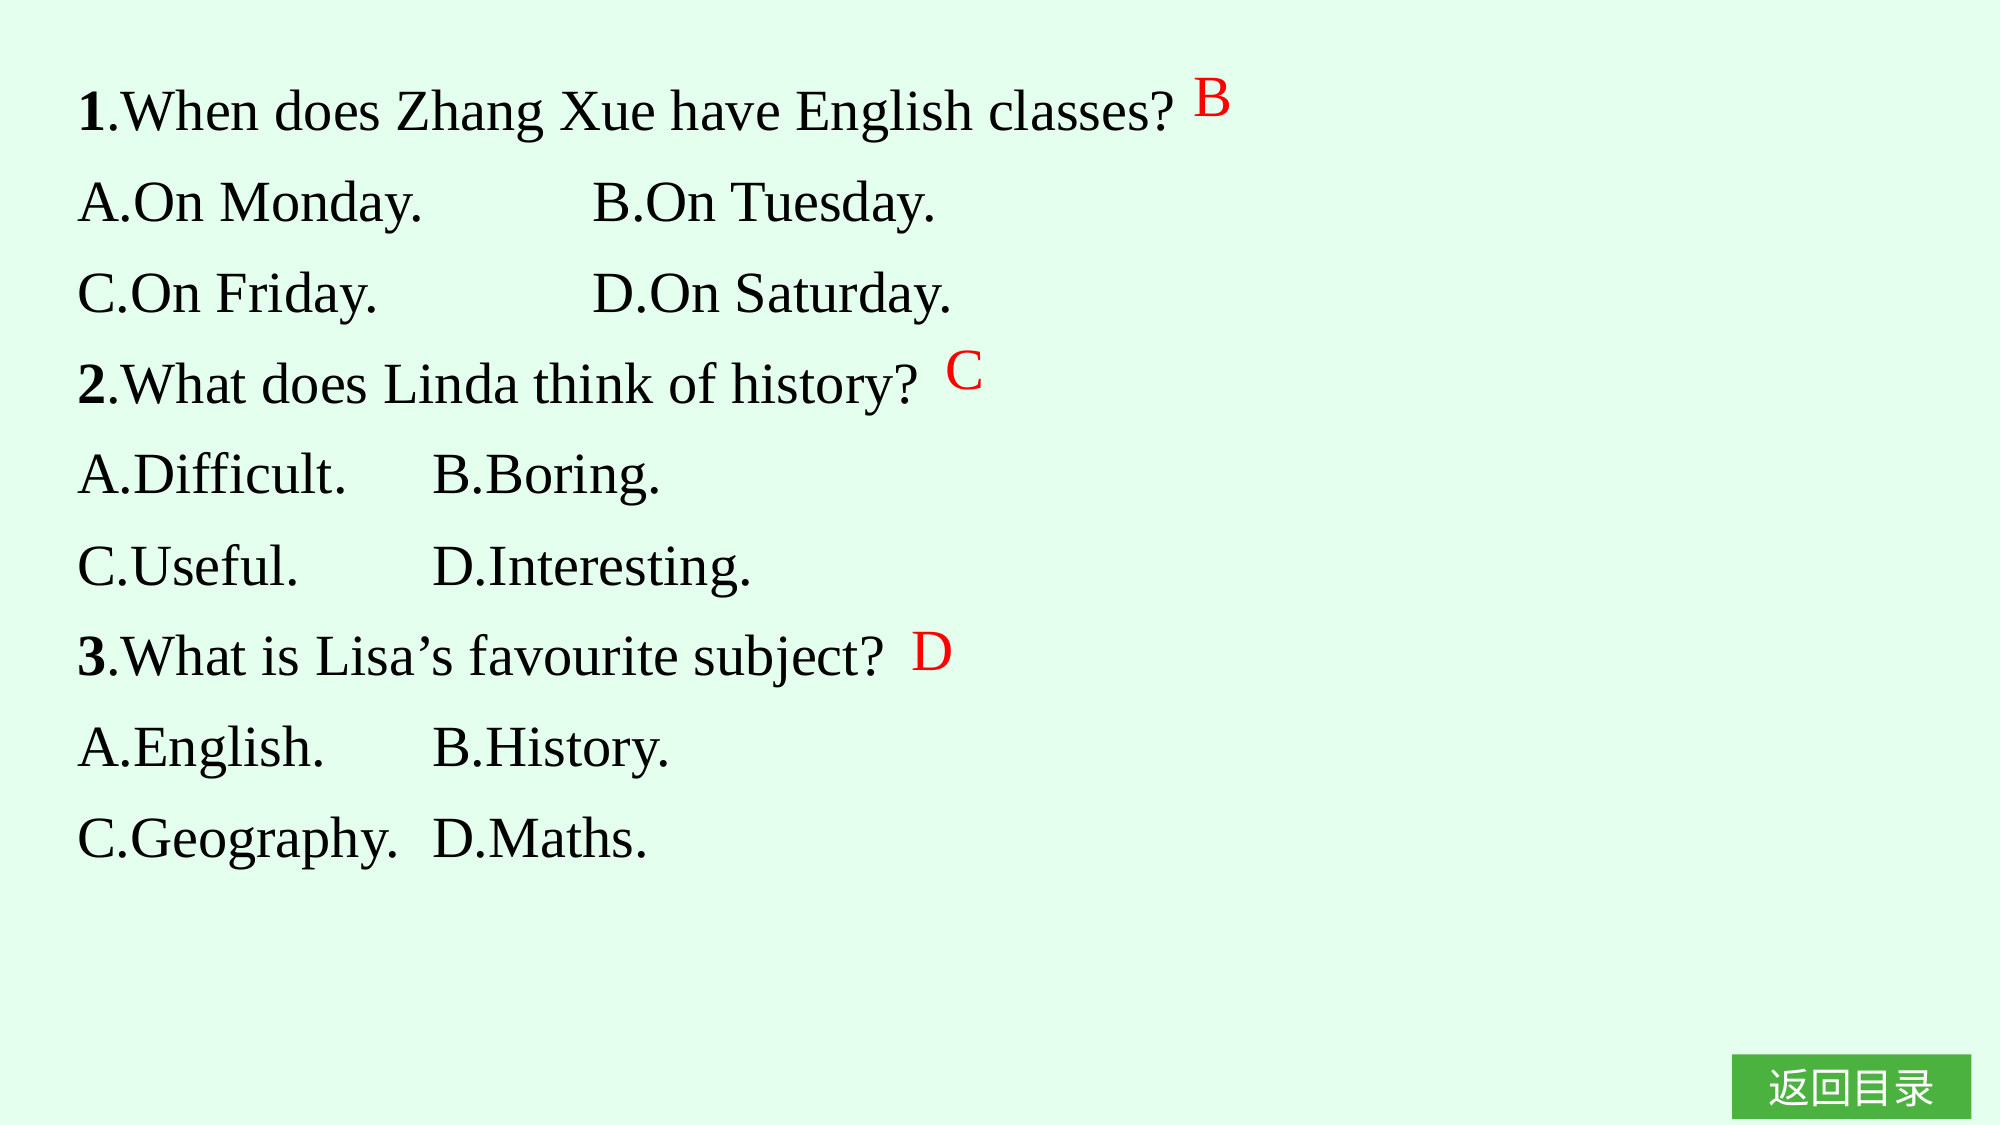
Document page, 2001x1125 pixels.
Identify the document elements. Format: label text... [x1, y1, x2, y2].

text_box C [930, 324, 1000, 409]
text_box D [896, 604, 969, 690]
text_box 1.When does Zhang Xue have English classes? A.On Monday. B.On Tuesday. C.On Friday. D.On Saturday. 2.What does Linda think of history? A.Difficult. B.Boring. C.Useful. D.Interesting. 3.What is Lisa’s favourite subject? A.English. B.History. C.Geography. D.Maths. [62, 43, 1938, 877]
text_box B [1178, 50, 1262, 136]
